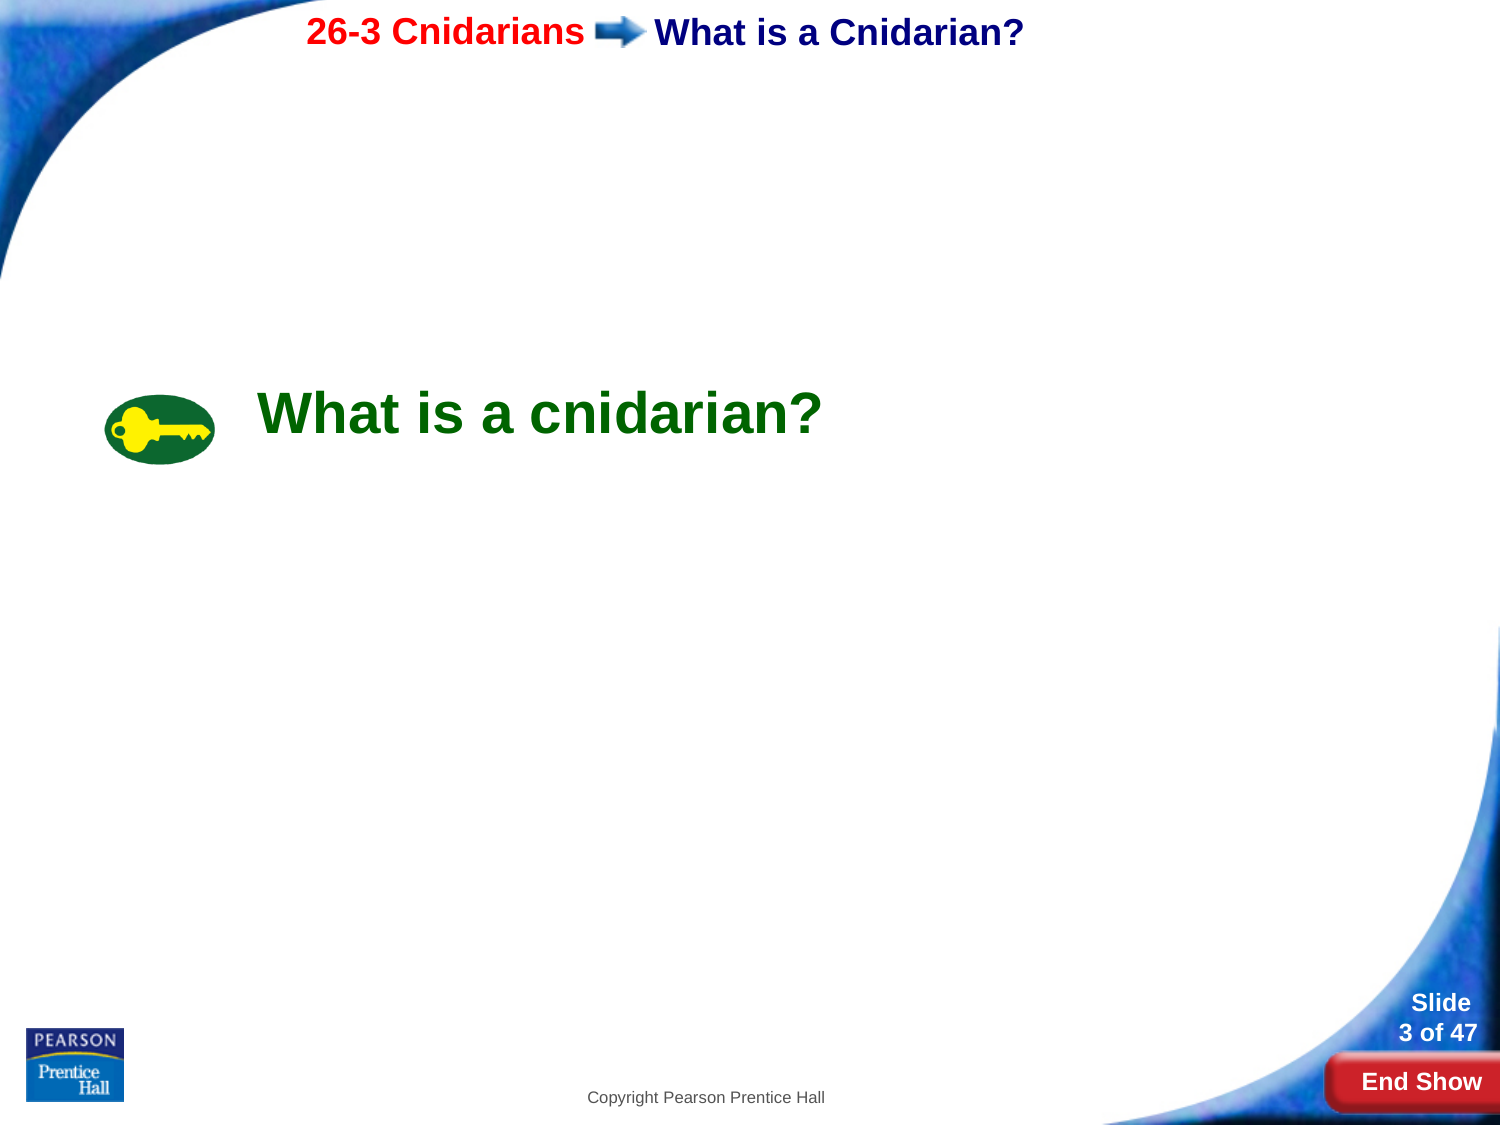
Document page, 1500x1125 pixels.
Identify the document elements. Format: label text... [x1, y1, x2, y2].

list What is a cnidarian? [44, 179, 1500, 938]
picture [0, 0, 1500, 1125]
footer Copyright Pearson Prentice Hall [468, 1078, 945, 1105]
title What is a Cnidarian? [639, 0, 1309, 76]
